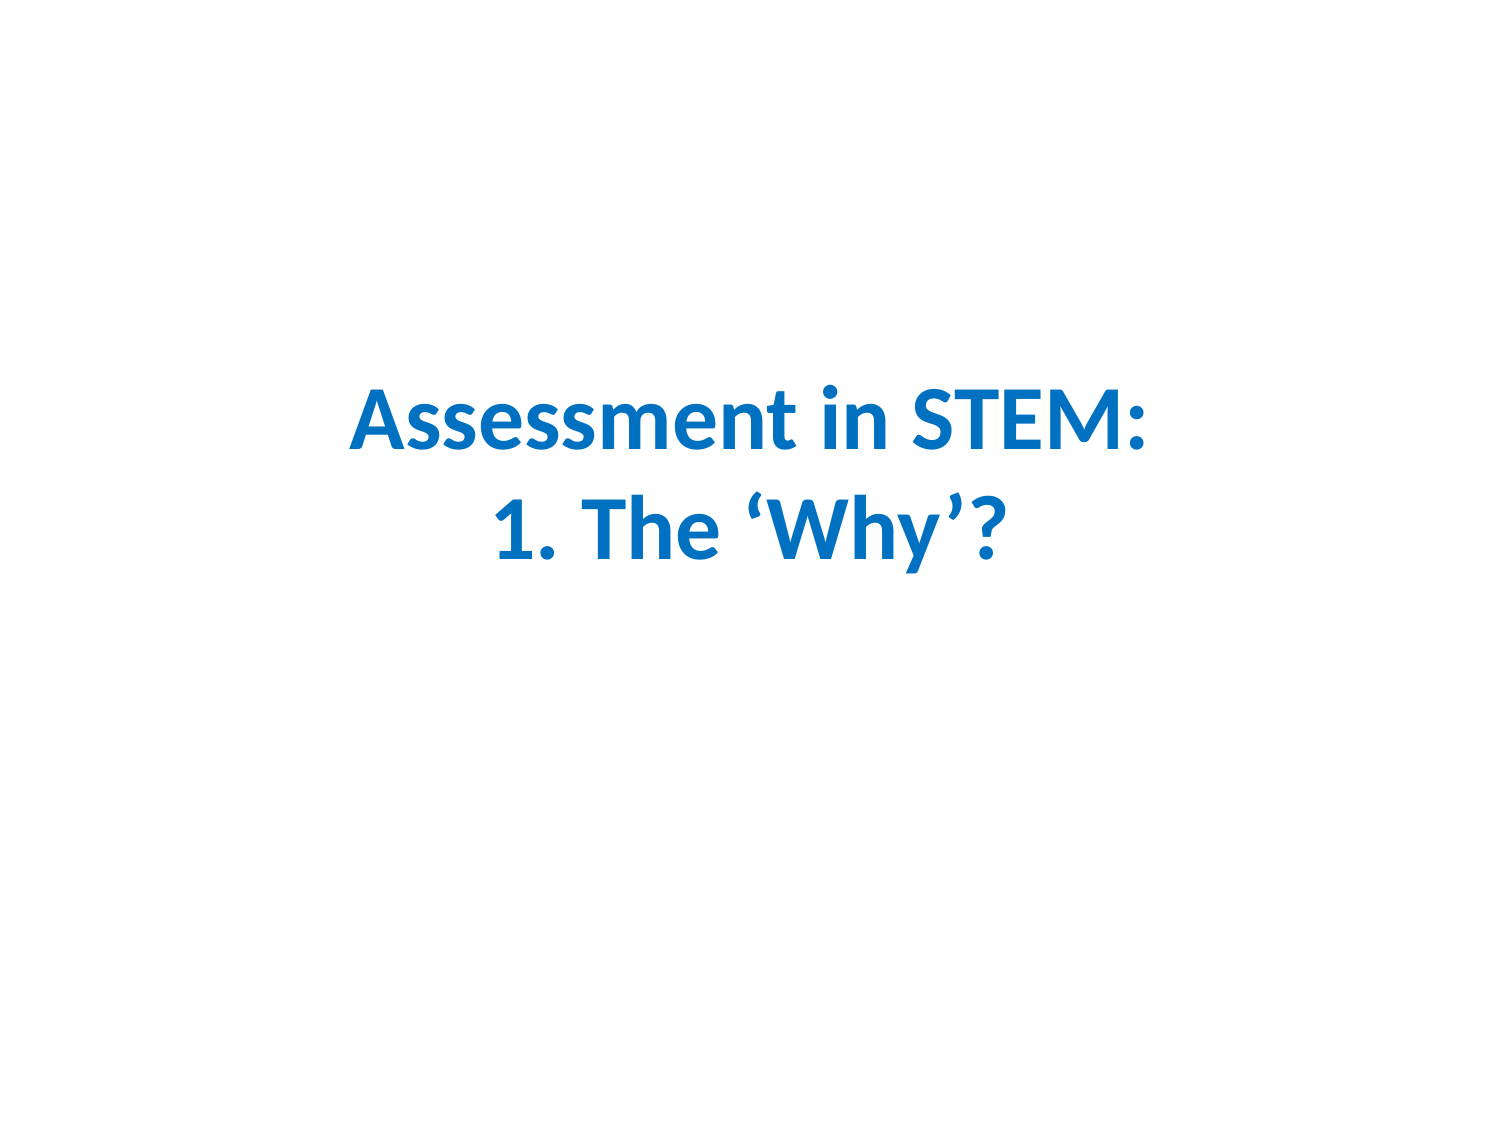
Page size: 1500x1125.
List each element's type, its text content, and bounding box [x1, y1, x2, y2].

title Assessment in STEM: 1. The ‘Why’? [112, 347, 1388, 589]
